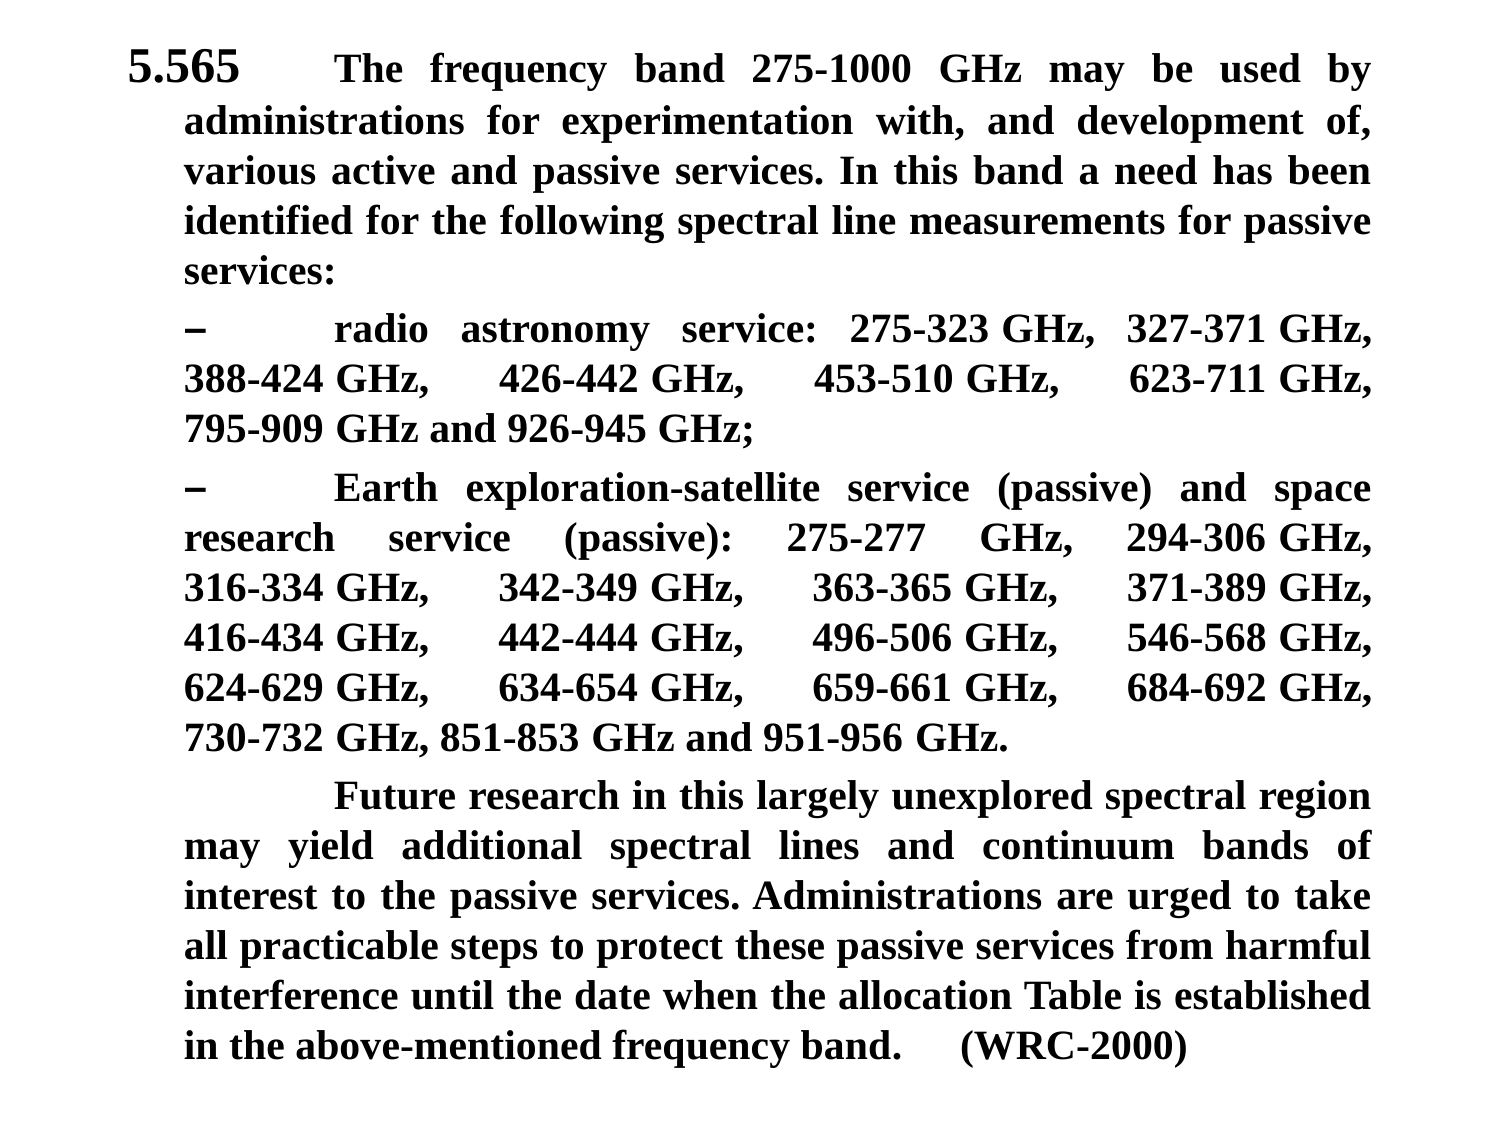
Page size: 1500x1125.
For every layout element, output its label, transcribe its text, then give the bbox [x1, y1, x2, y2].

list 5.565 The frequency band 275-1000 GHz may be used by administrations for experimentation with, and development of, various active and passive services. In this band a need has been identified for the following spectral line measurements for passive services: – radio astronomy service: 275‑323 GHz, 327‑371 GHz, 388‑424 GHz, 426‑442 GHz, 453‑510 GHz, 623‑711 GHz, 795‑909 GHz and 926-945 GHz; – Earth exploration-satellite service (passive) and space research service (passive): 275-277 GHz, 294‑306 GHz, 316‑334 GHz, 342‑349 GHz, 363‑365 GHz, 371‑389 GHz, 416‑434 GHz, 442‑444 GHz, 496‑506 GHz, 546‑568 GHz, 624‑629 GHz, 634‑654 GHz, 659‑661 GHz, 684‑692 GHz, 730‑732 GHz, 851‑853 GHz and 951‑956 GHz. Future research in this largely unexplored spectral region may yield additional spectral lines and continuum bands of interest to the passive services. Administrations are urged to take all practicable steps to protect these passive services from harmful interference until the date when the allocation Table is established in the above-mentioned frequency band. (WRC‑2000) [112, 24, 1388, 1101]
